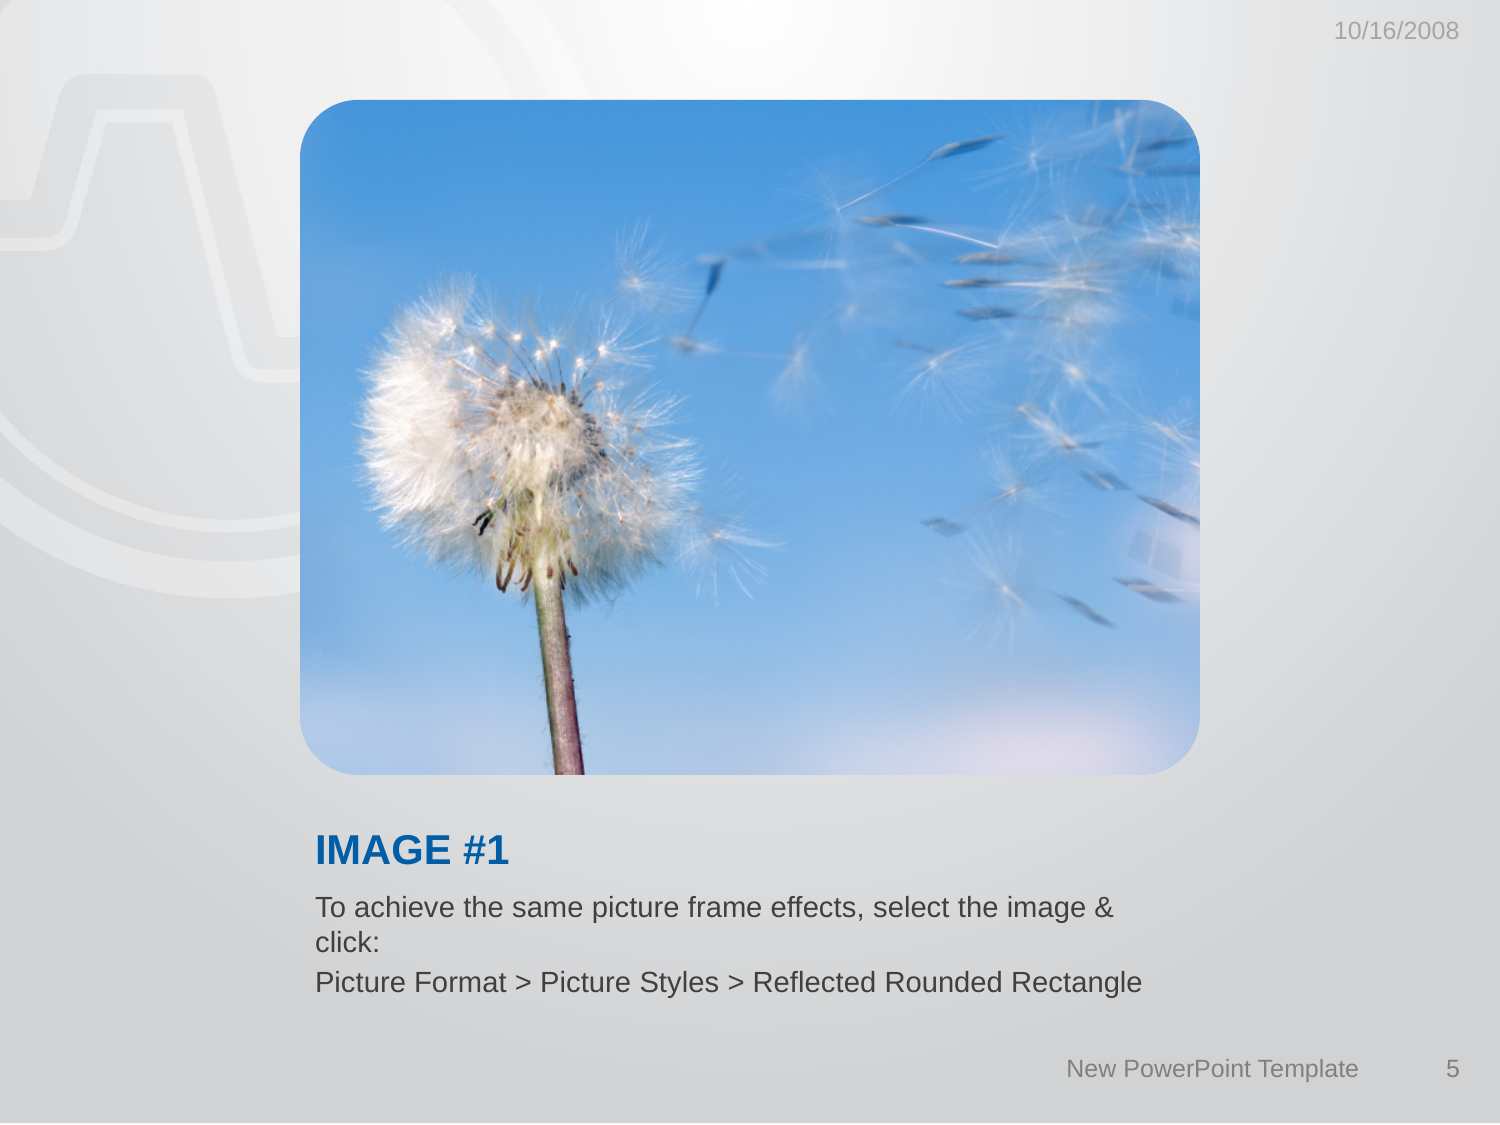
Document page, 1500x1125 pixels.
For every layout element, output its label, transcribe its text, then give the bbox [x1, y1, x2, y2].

picture [0, 0, 1500, 1125]
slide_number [1050, 0, 1475, 60]
title IMAGE #1 [300, 787, 1200, 880]
list To achieve the same picture frame effects, select the image & click: Picture Format > Picture Styles > Reflected Rounded Rectangle [300, 880, 1200, 1013]
footer New PowerPoint Template [525, 1037, 1375, 1098]
slide_number 5 [1387, 1037, 1475, 1098]
